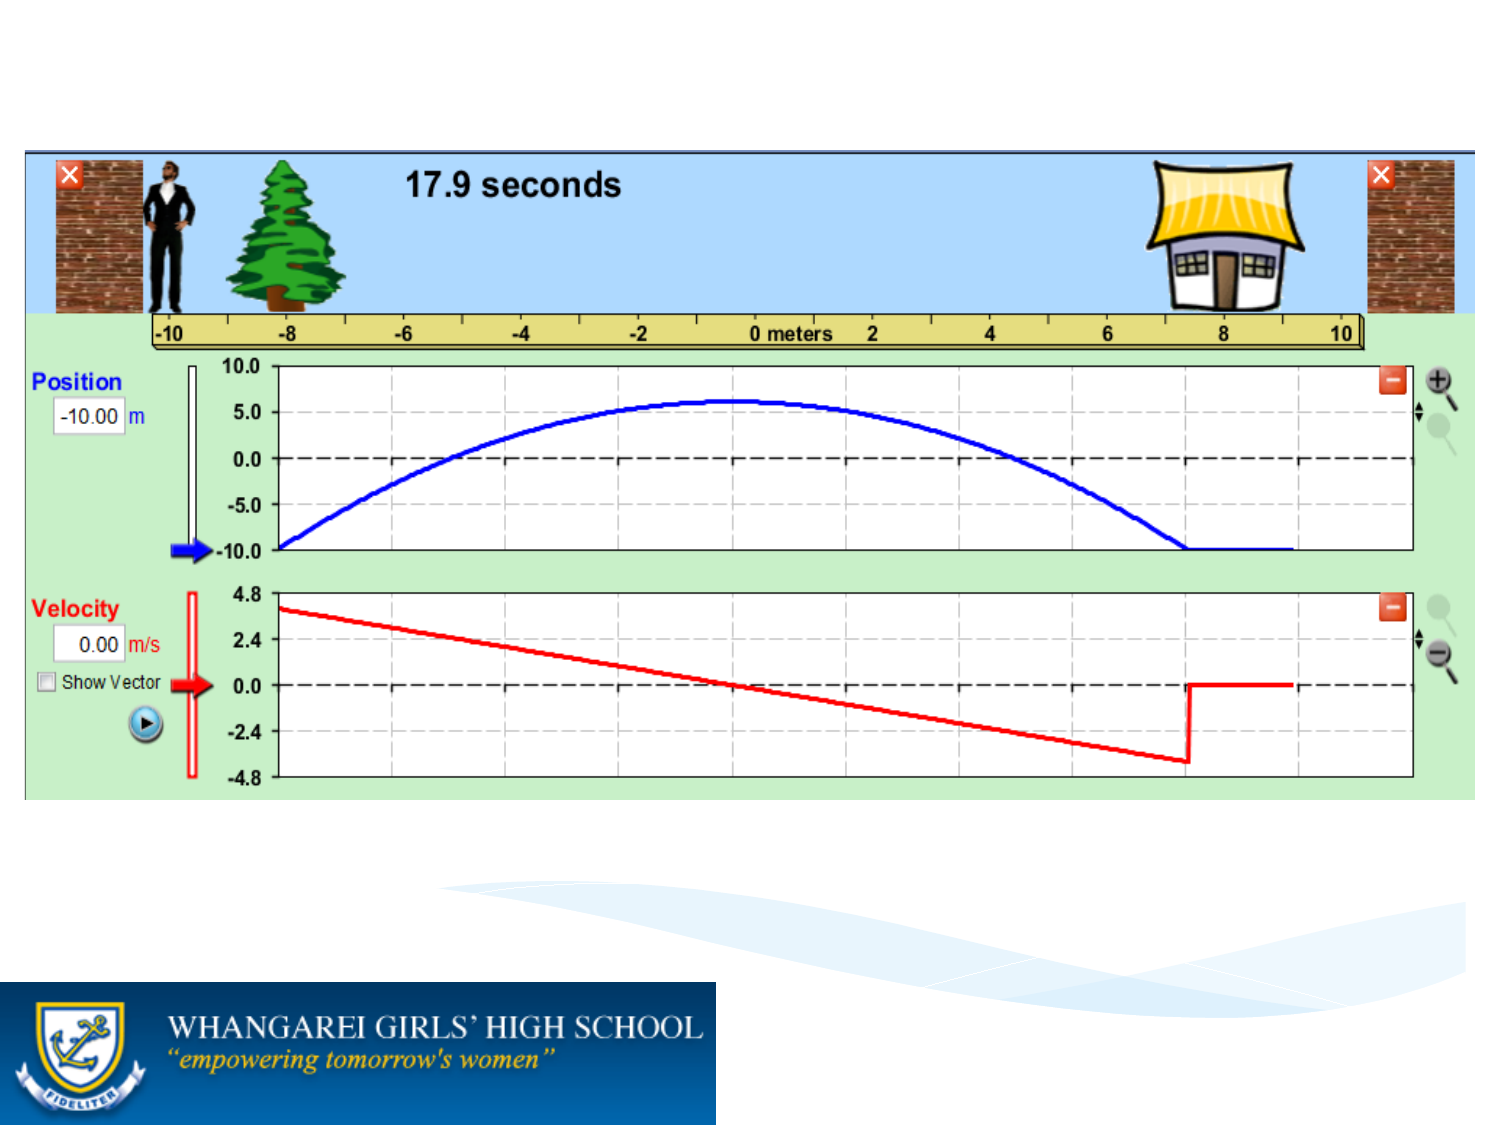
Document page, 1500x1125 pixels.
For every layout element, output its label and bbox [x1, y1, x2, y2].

picture [0, 982, 716, 1125]
picture [24, 149, 1476, 801]
